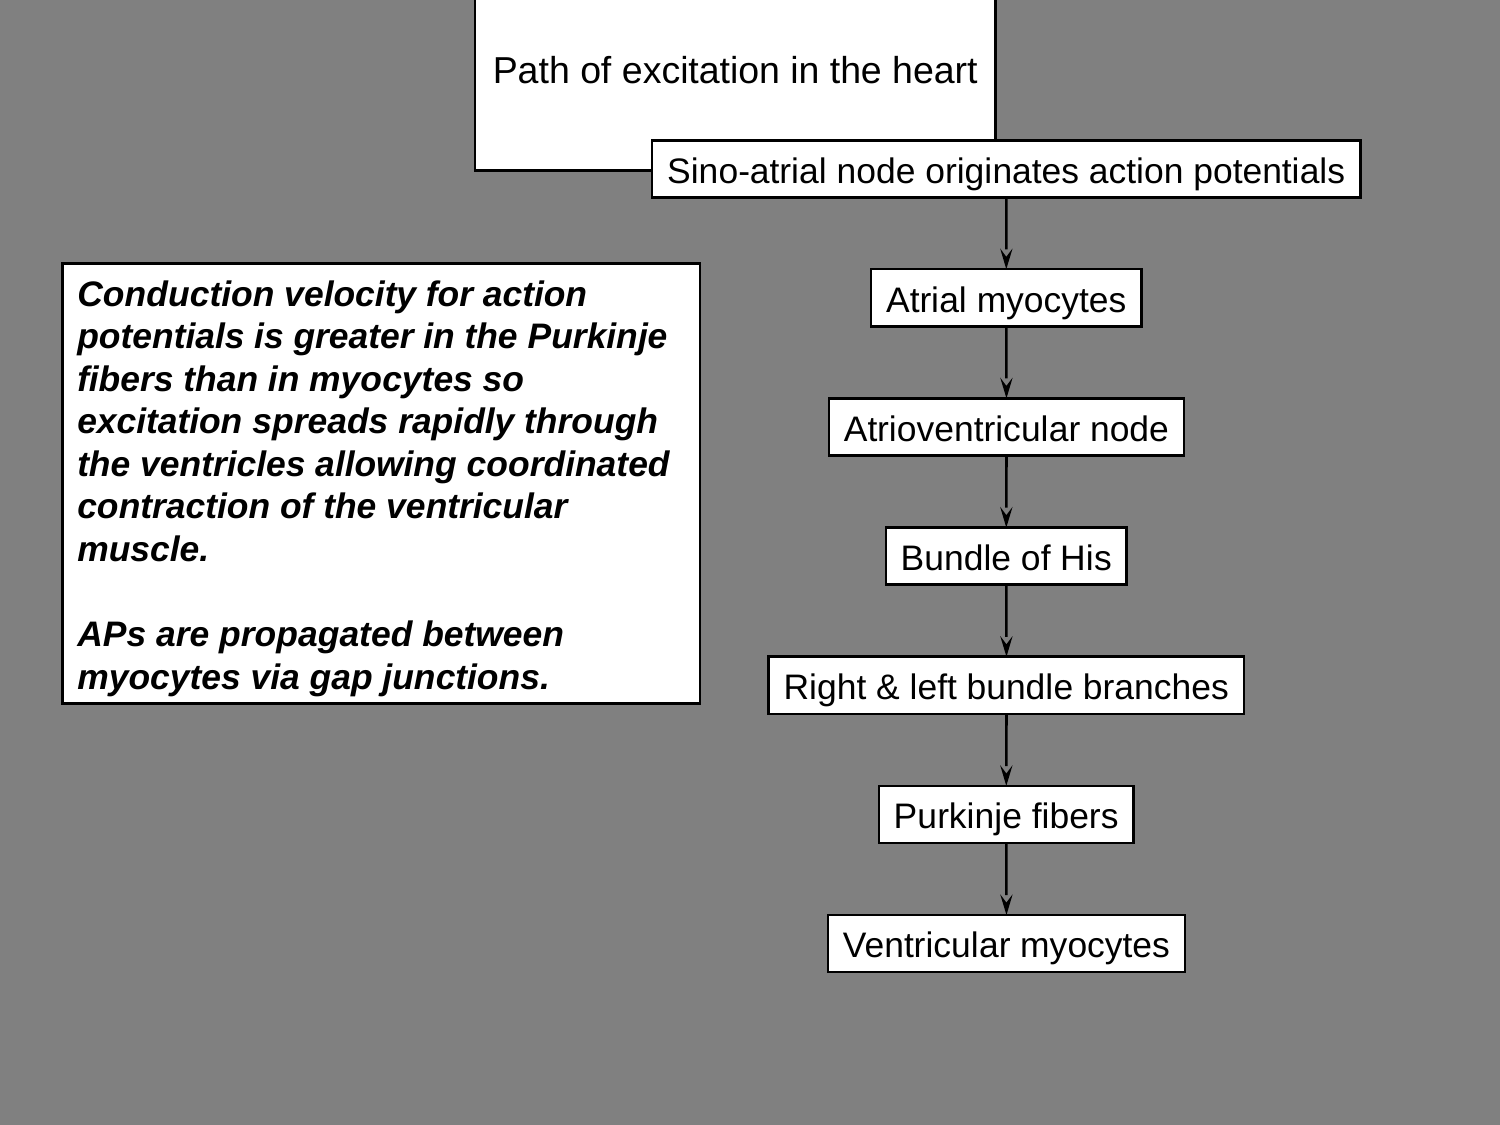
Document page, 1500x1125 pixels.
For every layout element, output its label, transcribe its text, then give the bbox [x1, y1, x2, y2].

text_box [650, 138, 1363, 974]
text_box Conduction velocity for action potentials is greater in the Purkinje fibers than in myocytes so excitation spreads rapidly through the ventricles allowing coordinated contraction of the ventricular muscle. APs are propagated between myocytes via gap junctions. [62, 263, 645, 704]
title Path of excitation in the heart [474, 0, 997, 172]
